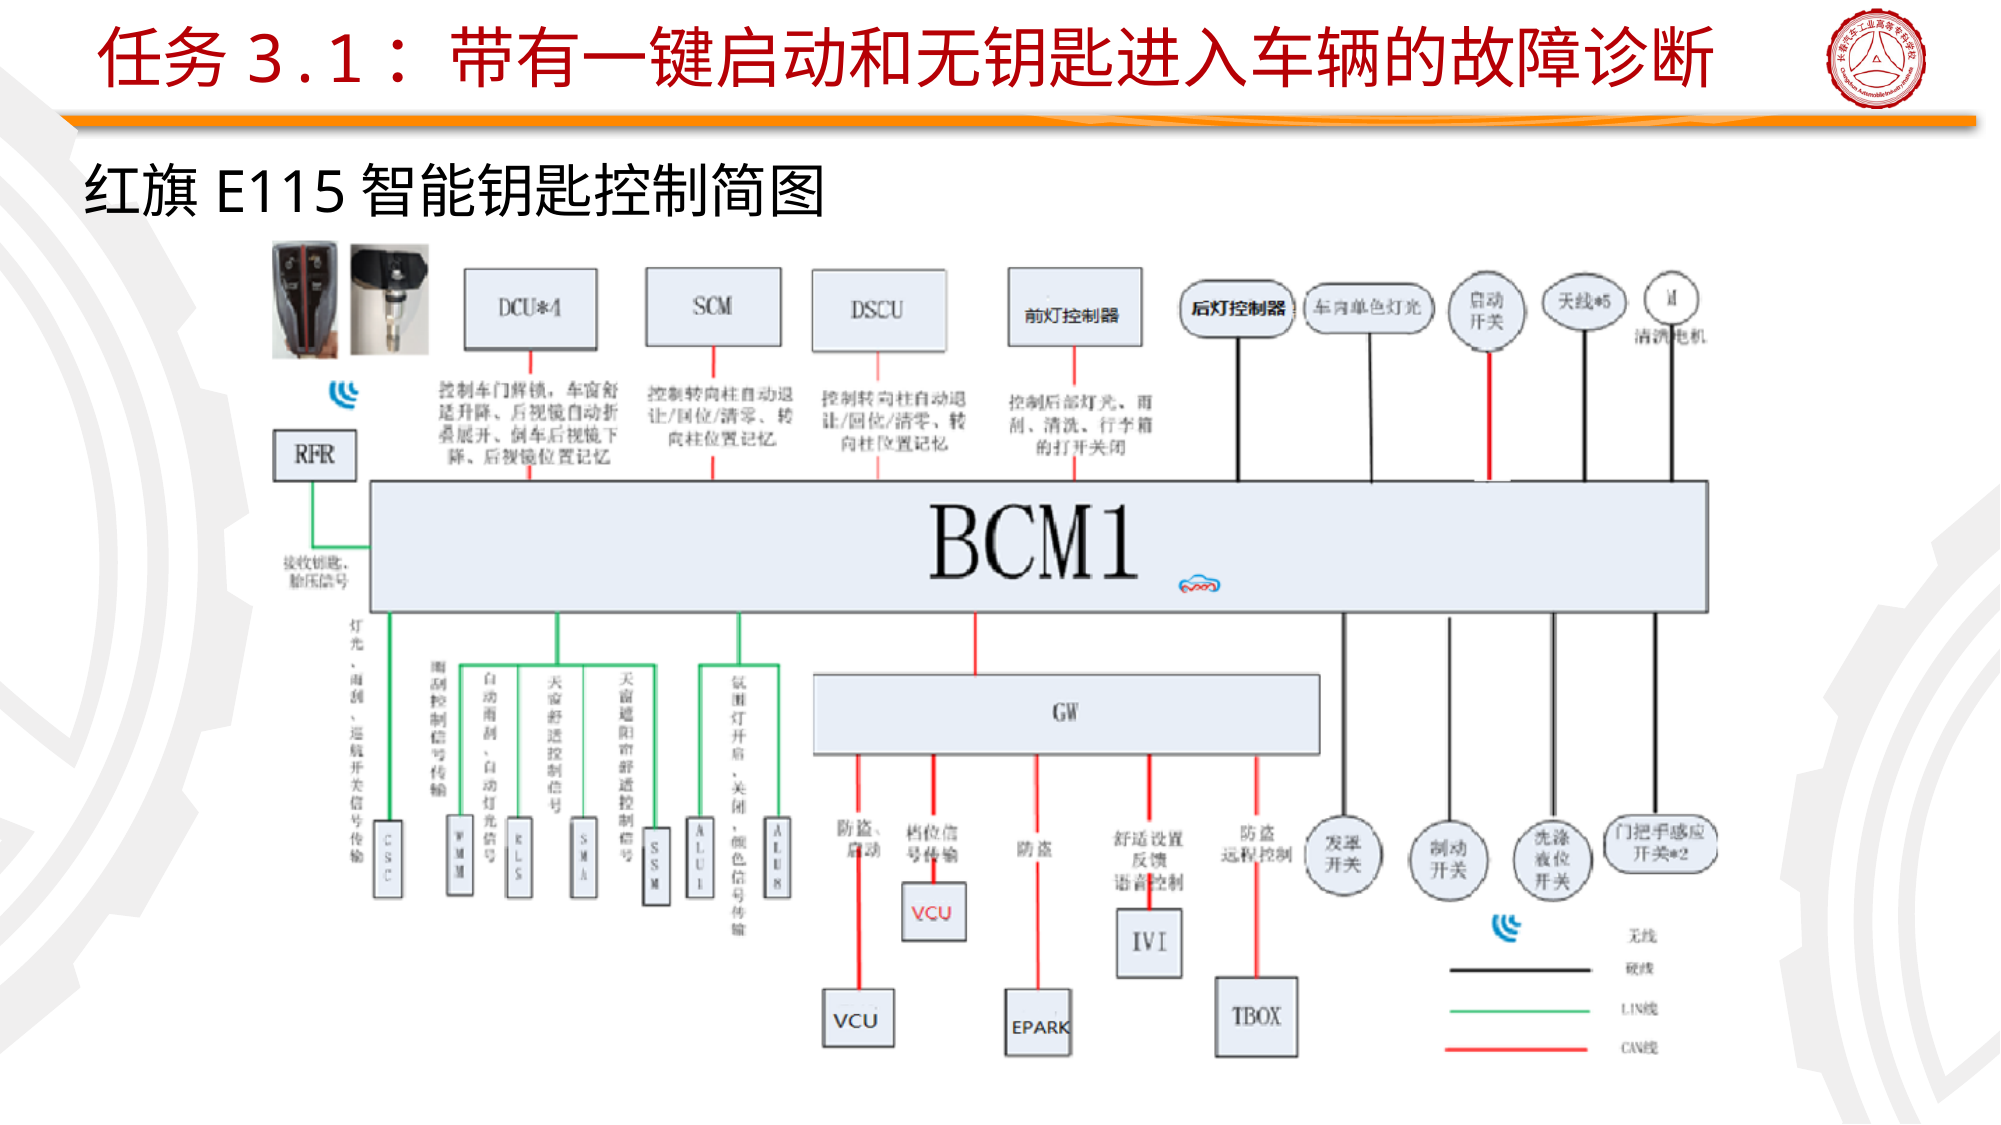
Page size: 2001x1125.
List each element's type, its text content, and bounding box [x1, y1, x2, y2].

text_box 任务3.1：带有一键启动和无钥匙进入车辆的故障诊断 [81, 17, 1767, 122]
text_box 红旗E115智能钥匙控制简图 [68, 154, 878, 267]
picture [1826, 8, 1926, 109]
picture [257, 217, 1757, 1087]
